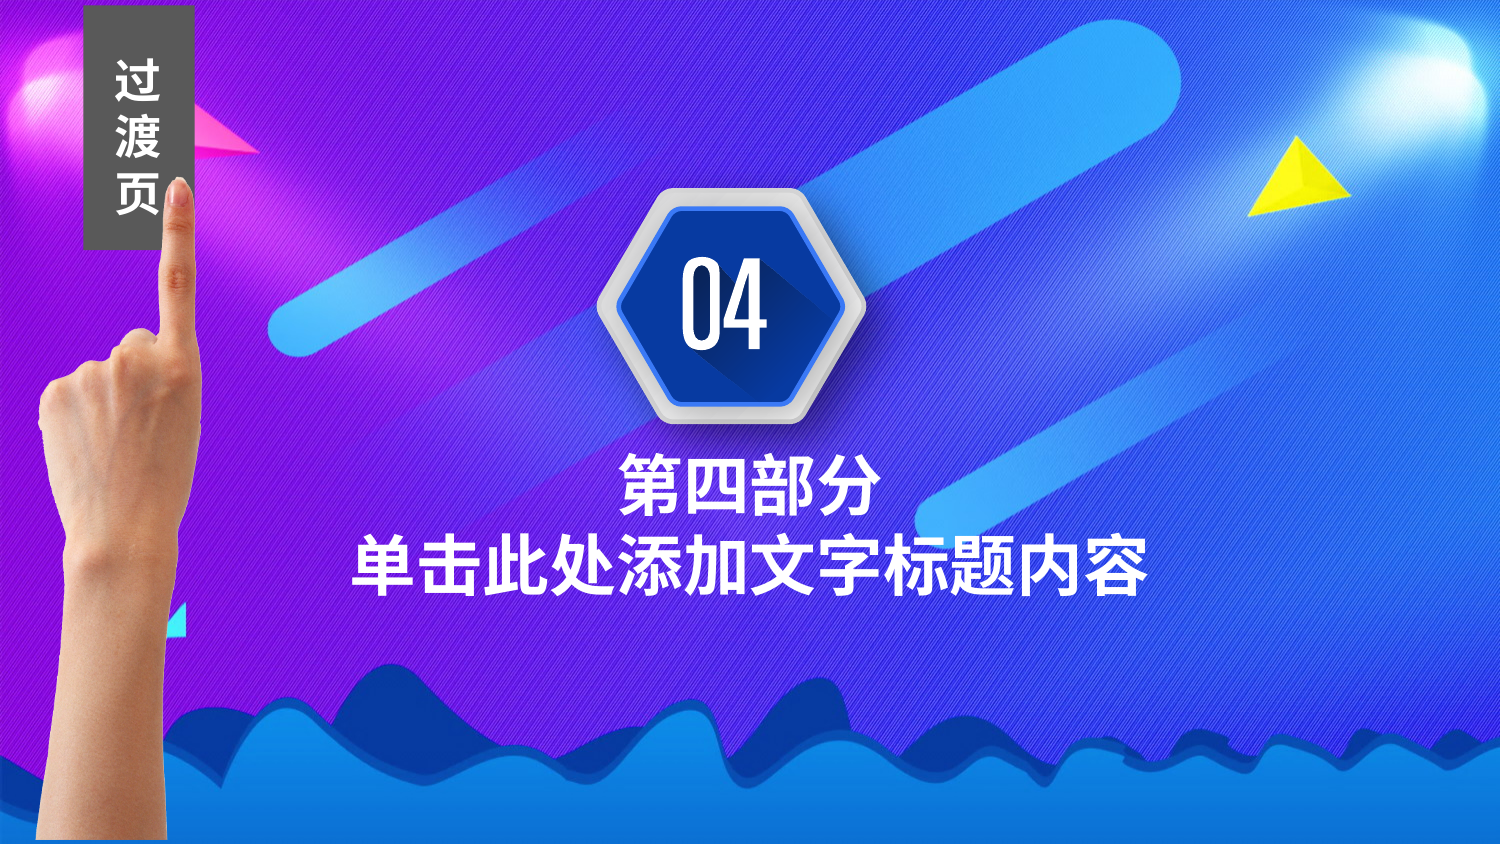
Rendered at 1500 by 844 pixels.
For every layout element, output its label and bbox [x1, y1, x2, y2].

text_box [83, 5, 198, 161]
text_box [598, 190, 865, 422]
picture [0, 0, 1500, 844]
